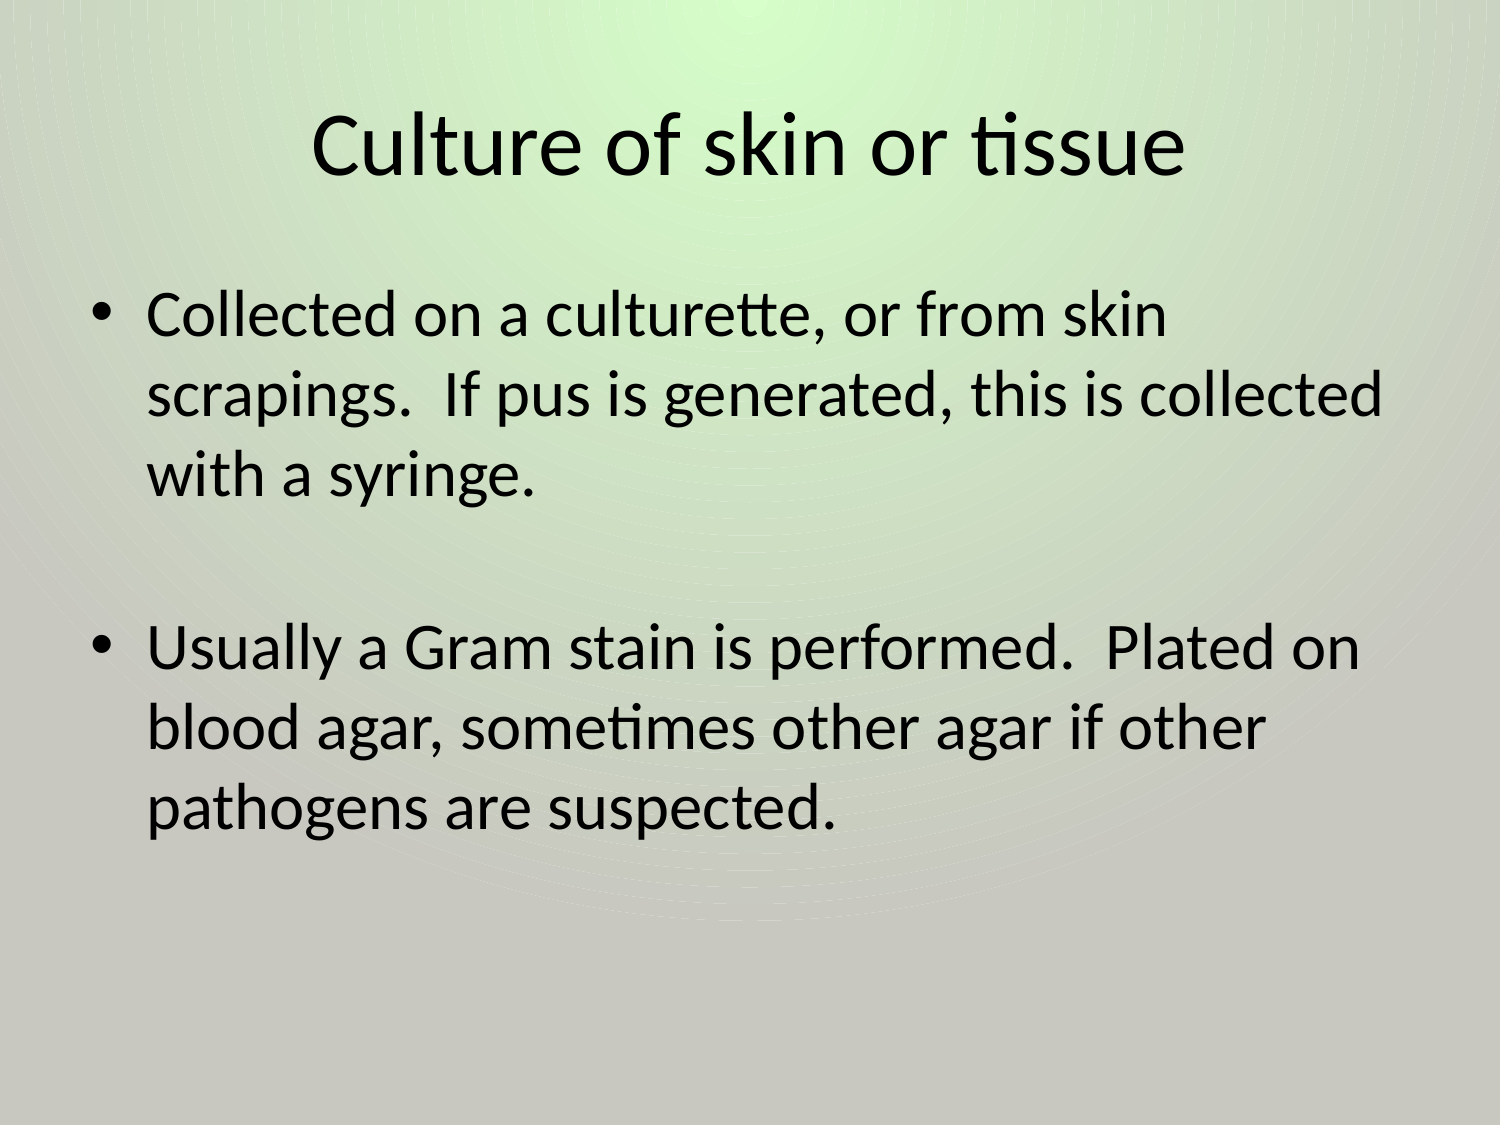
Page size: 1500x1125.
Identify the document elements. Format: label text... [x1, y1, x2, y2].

title Culture of skin or tissue [75, 45, 1425, 233]
list Collected on a culturette, or from skin scrapings. If pus is generated, this is collected with a syringe. Usually a Gram stain is performed. Plated on blood agar, sometimes other agar if other pathogens are suspected. [75, 262, 1425, 1005]
